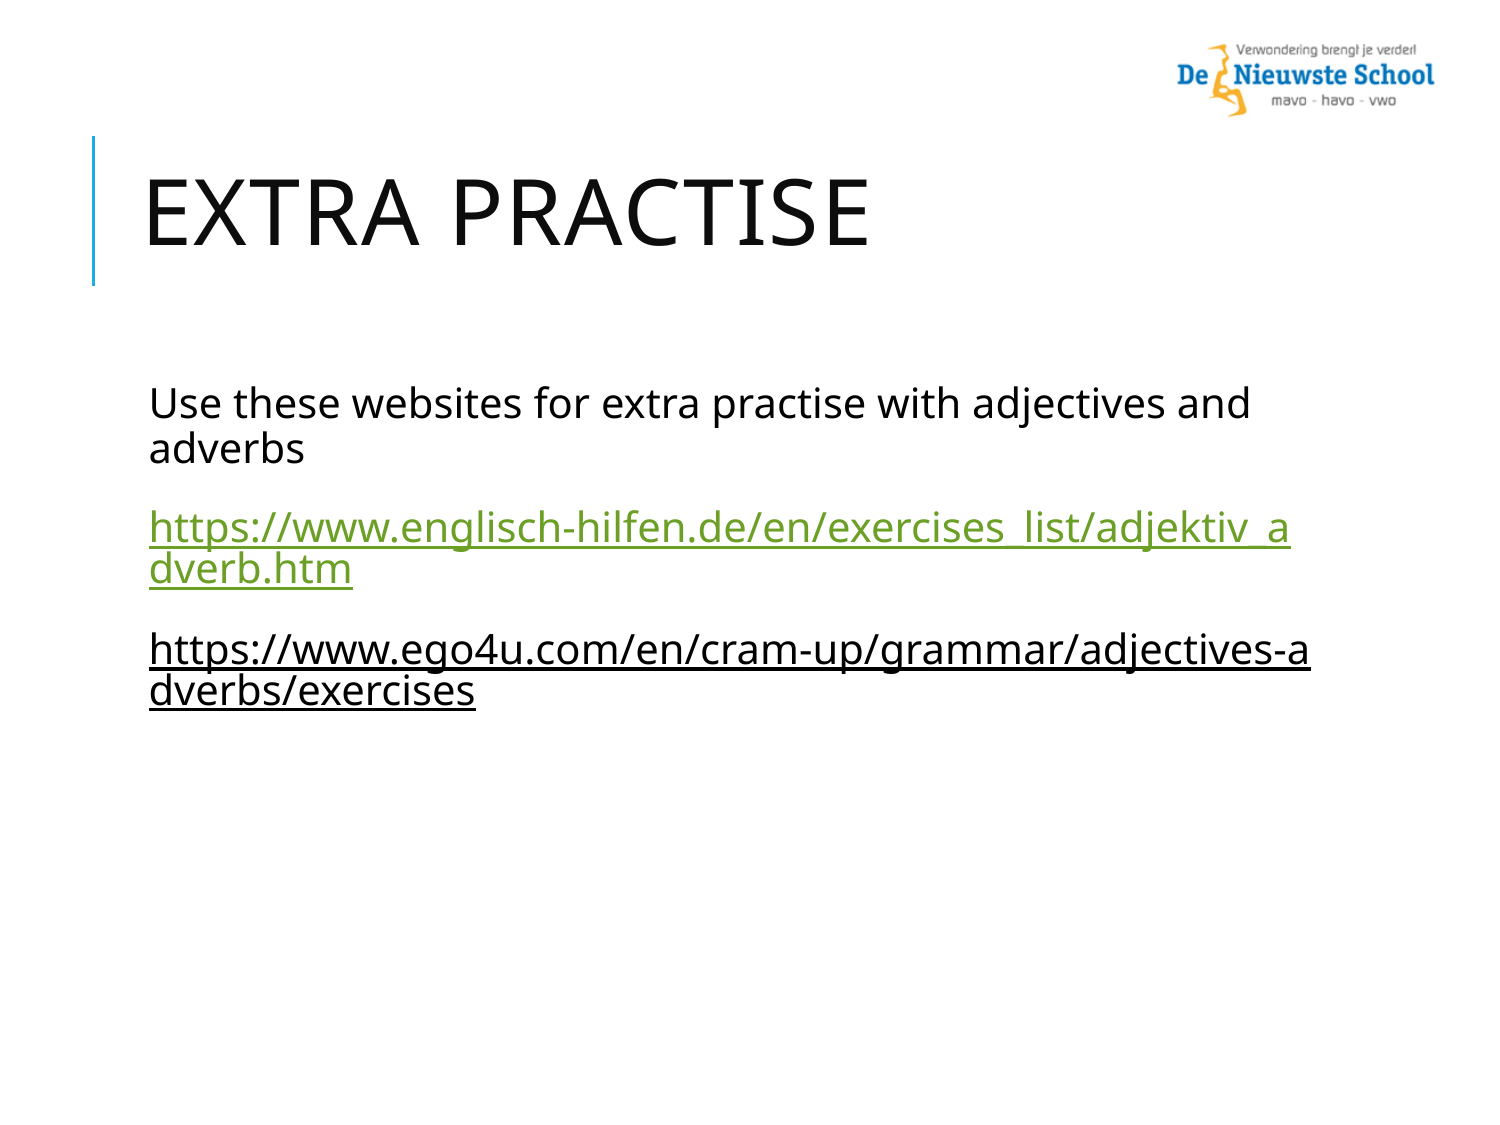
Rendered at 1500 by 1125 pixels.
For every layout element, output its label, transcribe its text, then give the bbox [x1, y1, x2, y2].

list Use these websites for extra practise with adjectives and adverbs https://www.englisch-hilfen.de/en/exercises_list/adjektiv_adverb.htm https://www.ego4u.com/en/cram-up/grammar/adjectives-adverbs/exercises [126, 375, 1322, 1035]
title Extra practise [126, 96, 1322, 342]
picture [1174, 18, 1437, 139]
